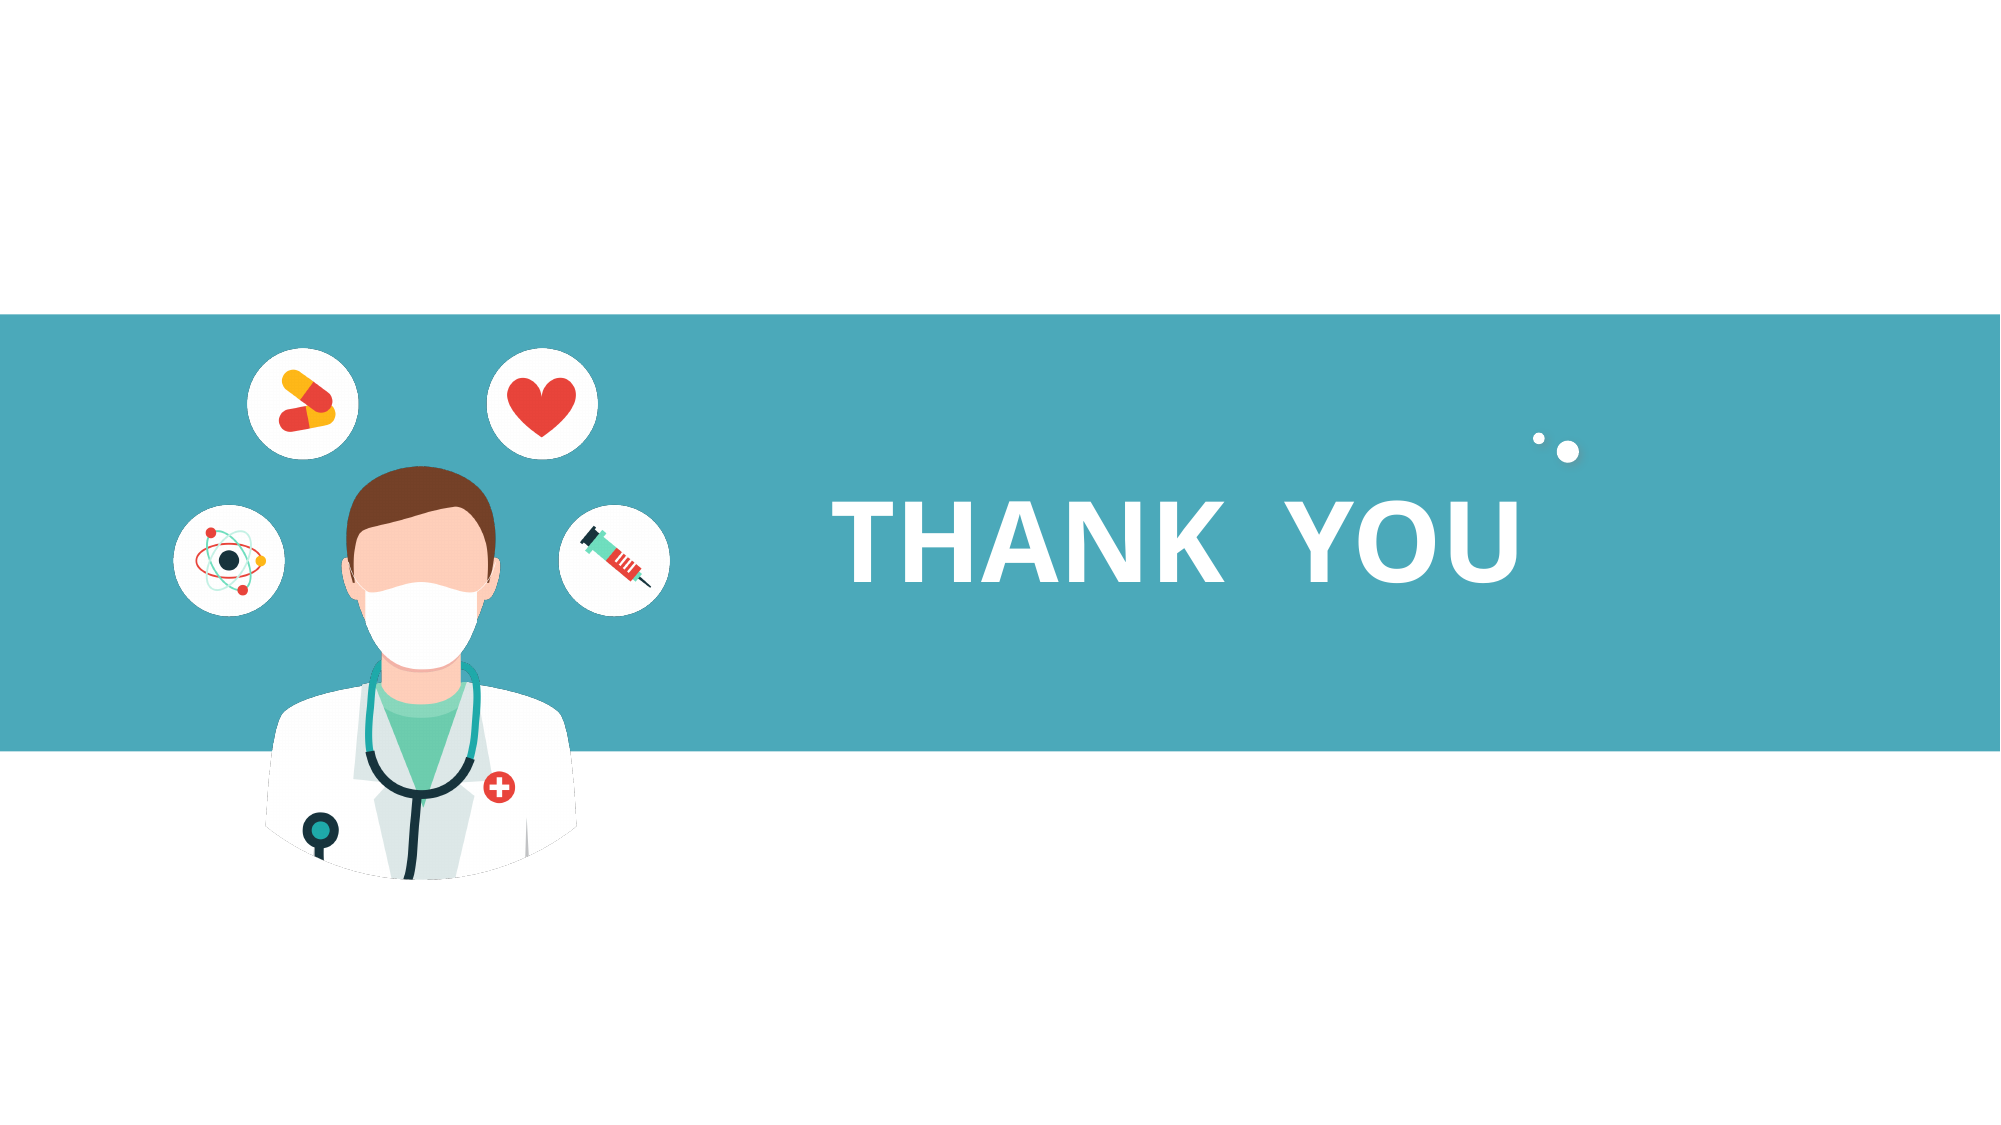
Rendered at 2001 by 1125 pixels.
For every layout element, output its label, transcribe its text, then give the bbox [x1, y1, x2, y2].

text_box [0, 313, 2000, 753]
text_box THANK YOU [815, 462, 1542, 613]
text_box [1532, 432, 1579, 463]
picture [173, 348, 670, 880]
